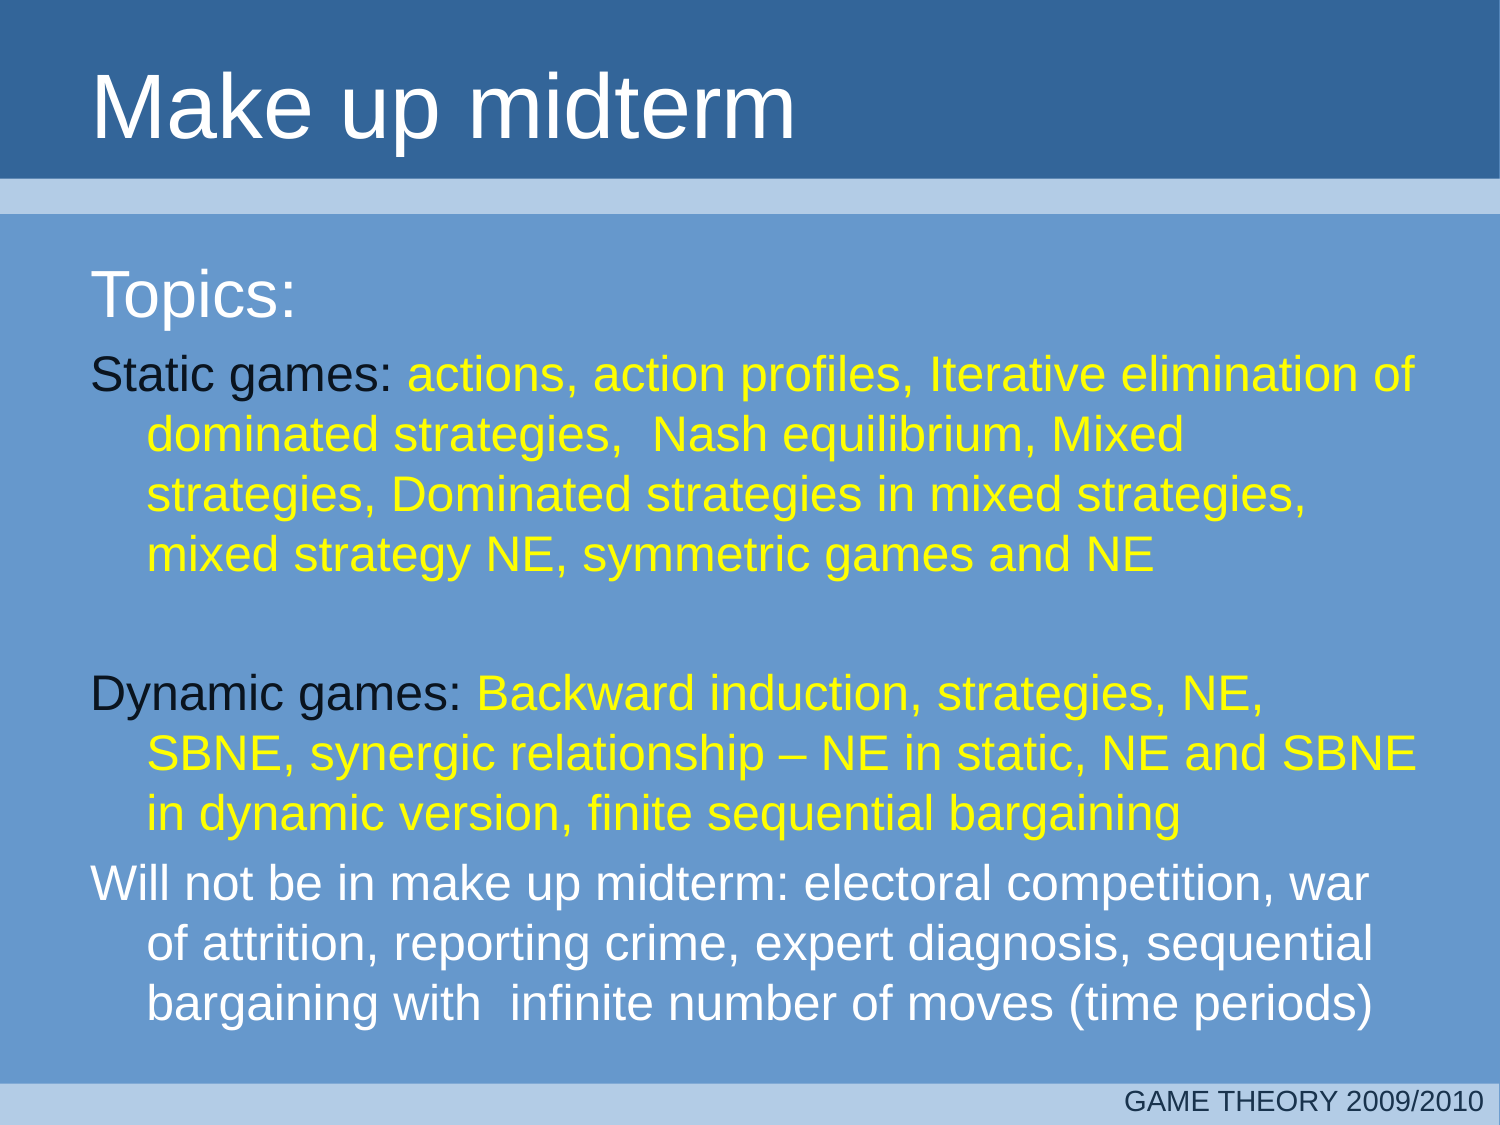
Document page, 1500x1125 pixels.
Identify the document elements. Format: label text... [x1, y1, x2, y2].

text_box GAME THEORY 2009/2010 [1109, 1075, 1500, 1125]
list Topics: Static games: actions, action profiles, Iterative elimination of dominated strategies, Nash equilibrium, Mixed strategies, Dominated strategies in mixed strategies, mixed strategy NE, symmetric games and NE Dynamic games: Backward induction, strategies, NE, SBNE, synergic relationship – NE in static, NE and SBNE in dynamic version, finite sequential bargaining Will not be in make up midterm: electoral competition, war of attrition, reporting crime, expert diagnosis, sequential bargaining with infinite number of moves (time periods) [74, 243, 1436, 1060]
title Make up midterm [74, 42, 1436, 162]
